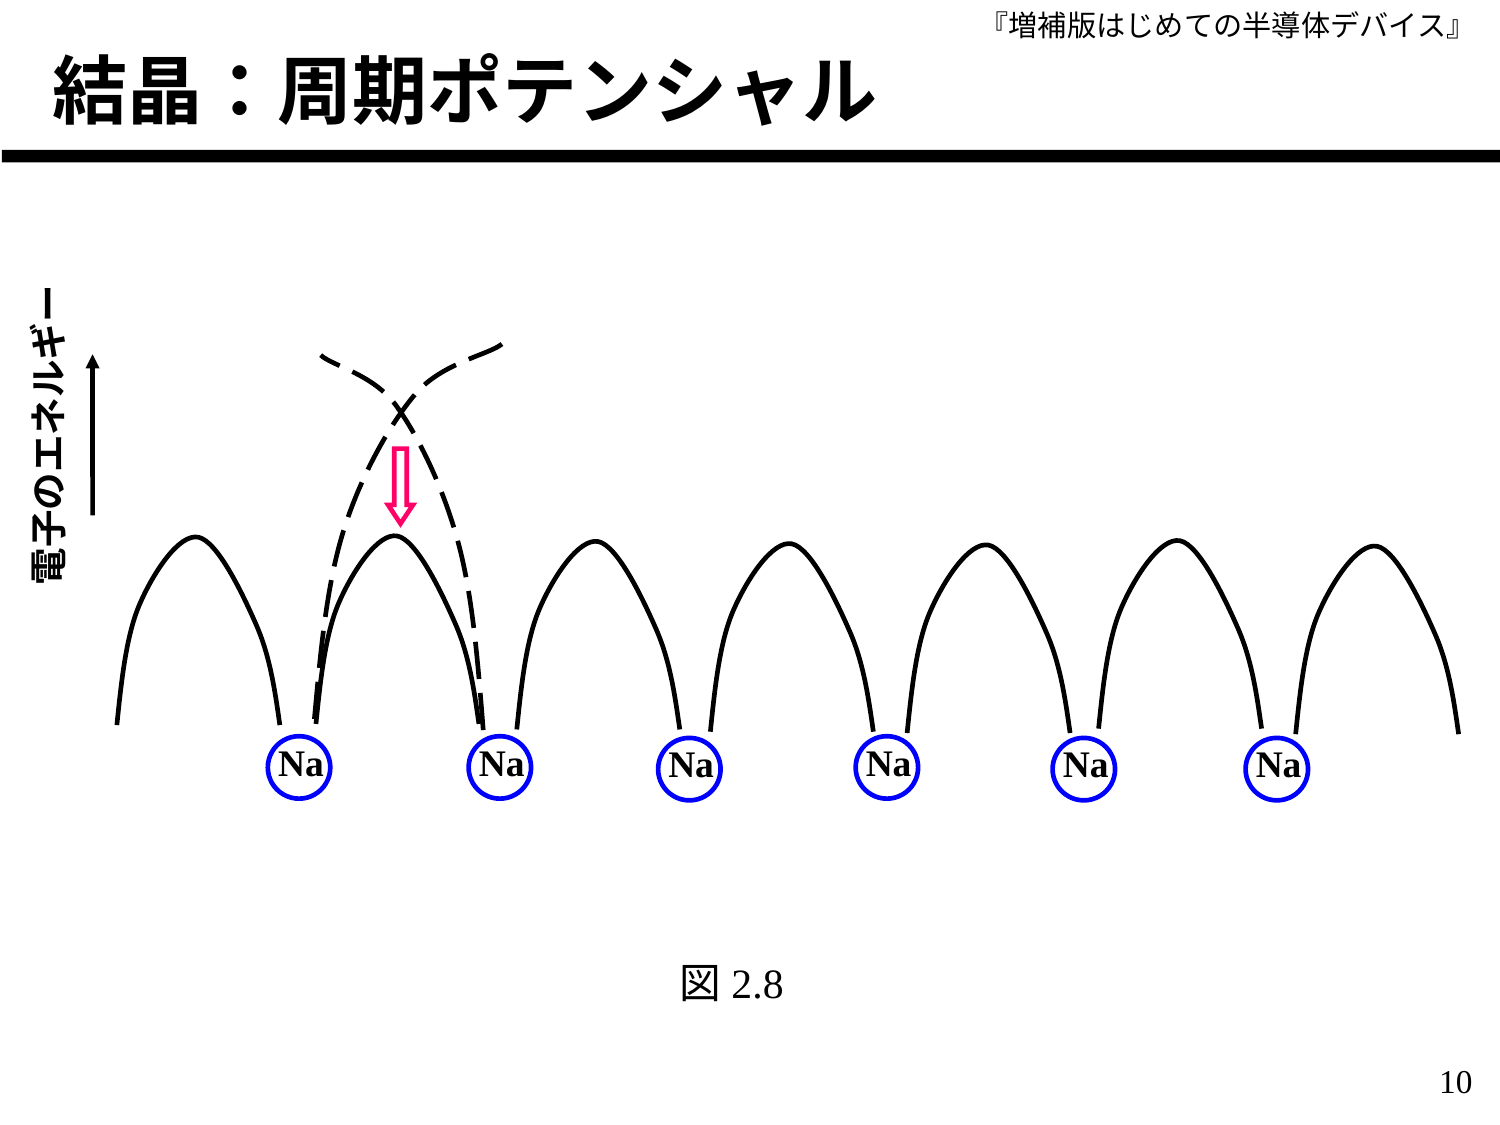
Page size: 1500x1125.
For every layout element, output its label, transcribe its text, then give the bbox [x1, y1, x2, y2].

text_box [1047, 732, 1124, 801]
text_box [1098, 540, 1262, 729]
text_box 電子のエネルギー [17, 270, 78, 600]
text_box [463, 730, 540, 799]
text_box 図2.8 [664, 949, 799, 1014]
title 結晶：周期ポテンシャル [37, 7, 1500, 170]
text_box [262, 730, 340, 799]
text_box [907, 544, 1070, 733]
text_box [388, 448, 414, 524]
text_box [1240, 732, 1317, 801]
text_box [710, 543, 873, 732]
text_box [652, 732, 730, 801]
text_box [314, 467, 398, 719]
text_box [850, 730, 927, 799]
text_box [516, 541, 680, 730]
text_box [315, 535, 479, 724]
slide_number 10 [1175, 1042, 1488, 1118]
text_box [401, 343, 502, 476]
text_box [1295, 546, 1459, 735]
text_box [320, 355, 484, 729]
text_box [86, 354, 99, 516]
text_box [116, 536, 280, 726]
